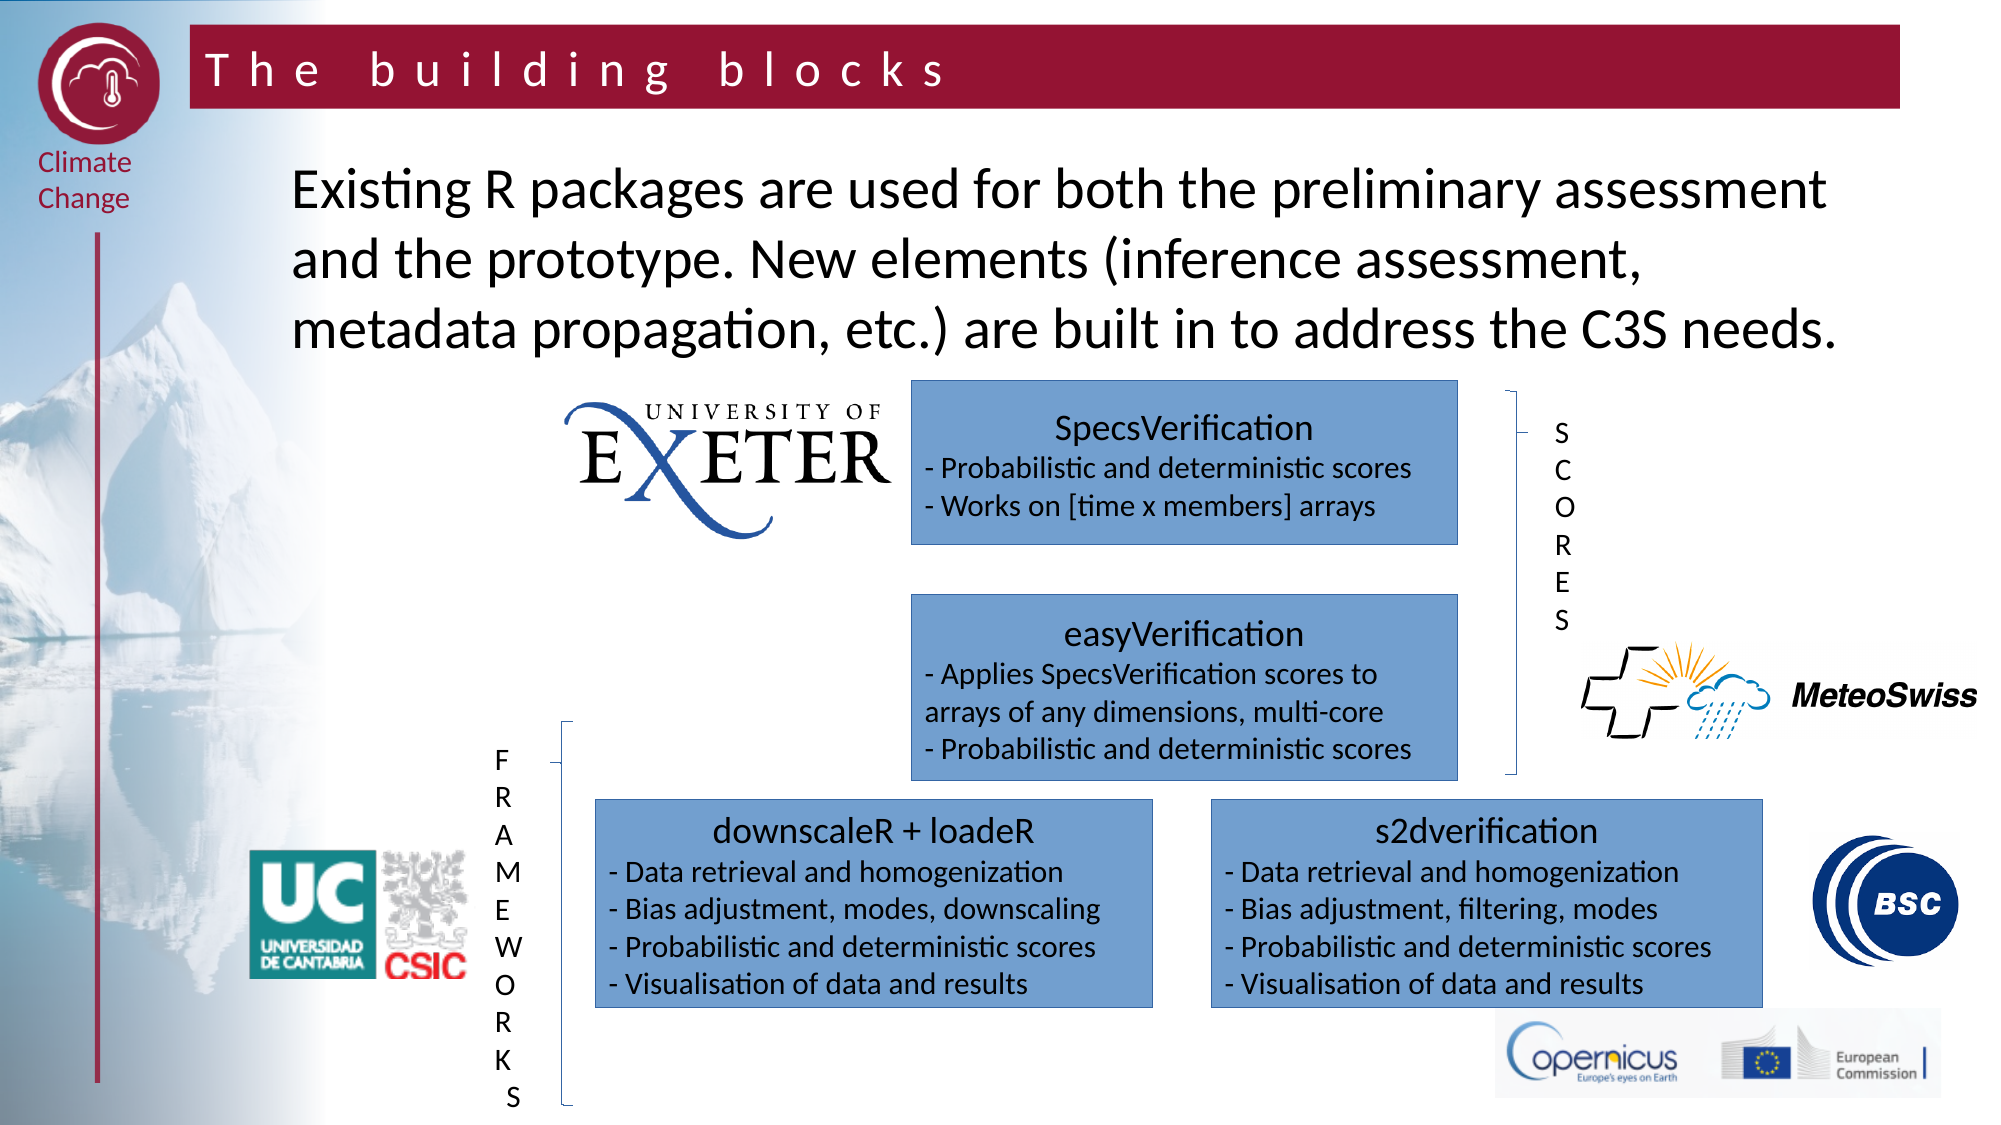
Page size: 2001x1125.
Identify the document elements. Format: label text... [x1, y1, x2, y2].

text_box F R A M E W O R K S [481, 732, 546, 1106]
picture [1580, 641, 1977, 740]
text_box [550, 721, 573, 1106]
picture [562, 399, 896, 540]
text_box downscaleR + loadeR - Data retrieval and homogenization - Bias adjustment, modes, downscaling - Probabilistic and deterministic scores - Visualisation of data and results [595, 799, 1153, 1008]
picture [25, 4, 171, 155]
picture [1495, 1008, 1942, 1098]
text_box SpecsVerification - Probabilistic and deterministic scores - Works on [time x members] arrays [911, 380, 1458, 545]
text_box [1505, 390, 1528, 775]
text_box SCORES [1541, 404, 1574, 636]
picture [1808, 831, 1960, 970]
list Existing R packages are used for both the preliminary assessment and the prototype. New elements (inference assessment, metadata propagation, etc.) are built in to address the C3S needs. [276, 143, 1874, 1070]
text_box easyVerification - Applies SpecsVerification scores to arrays of any dimensions, multi-core - Probabilistic and deterministic scores [911, 594, 1458, 781]
title The building blocks [189, 24, 1900, 109]
text_box s2dverification - Data retrieval and homogenization - Bias adjustment, filtering, modes - Probabilistic and deterministic scores - Visualisation of data and results [1211, 799, 1763, 1008]
picture [241, 845, 476, 979]
